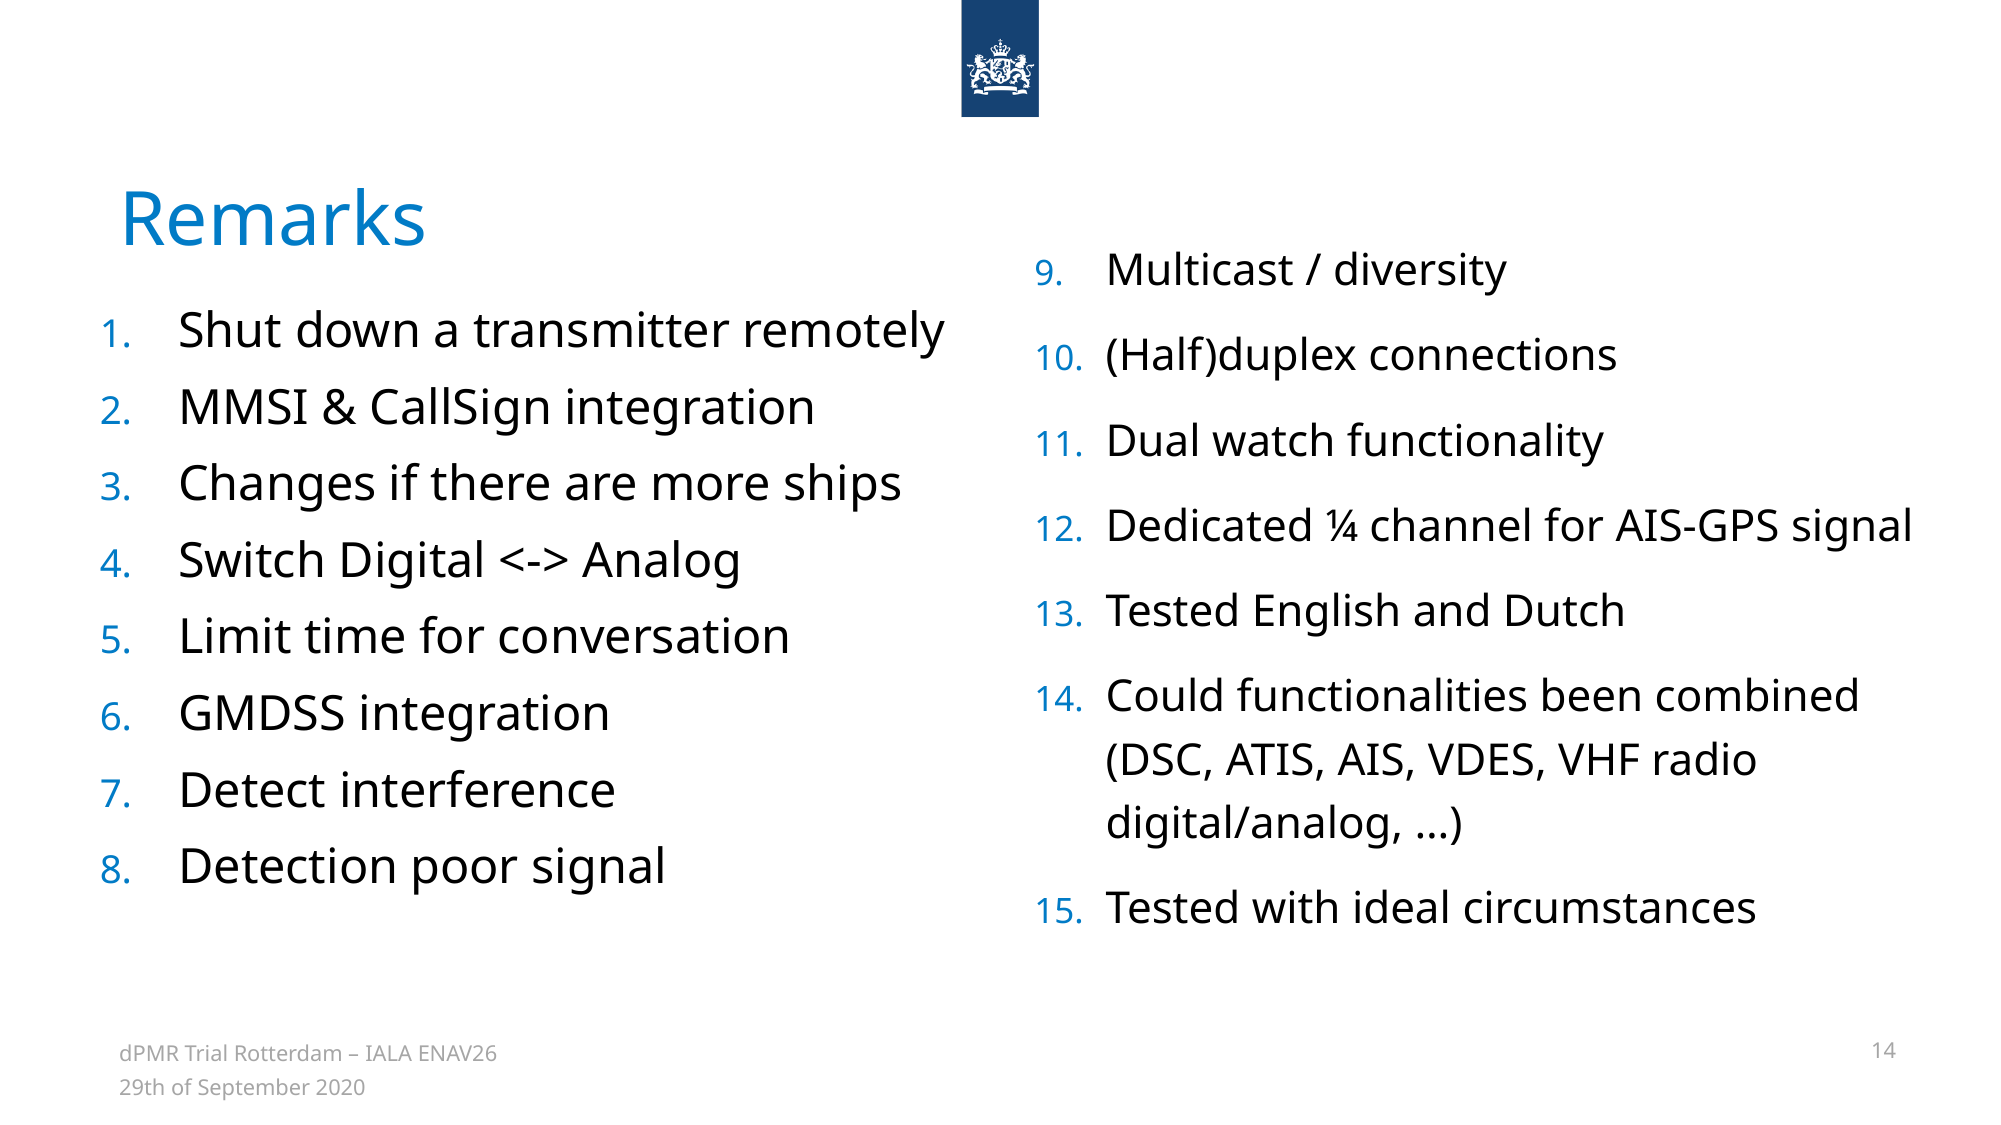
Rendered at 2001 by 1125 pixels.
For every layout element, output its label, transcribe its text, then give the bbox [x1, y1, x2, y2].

picture [924, 0, 1075, 113]
list Shut down a transmitter remotely MMSI & CallSign integration Changes if there are more ships Switch Digital <-> Analog Limit time for conversation GMDSS integration Detect interference Detection poor signal [84, 298, 981, 946]
list Multicast / diversity (Half)duplex connections Dual watch functionality Dedicated ¼ channel for AIS-GPS signal Tested English and Dutch Could functionalities been combined (DSC, ATIS, AIS, VDES, VHF radio digital/analog, …) Tested with ideal circumstances [1019, 223, 1952, 946]
footer dPMR Trial Rotterdam – IALA ENAV26 [104, 1020, 925, 1074]
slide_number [104, 1074, 925, 1117]
slide_number 14 [1074, 1020, 1897, 1074]
title Remarks [104, 113, 1897, 270]
